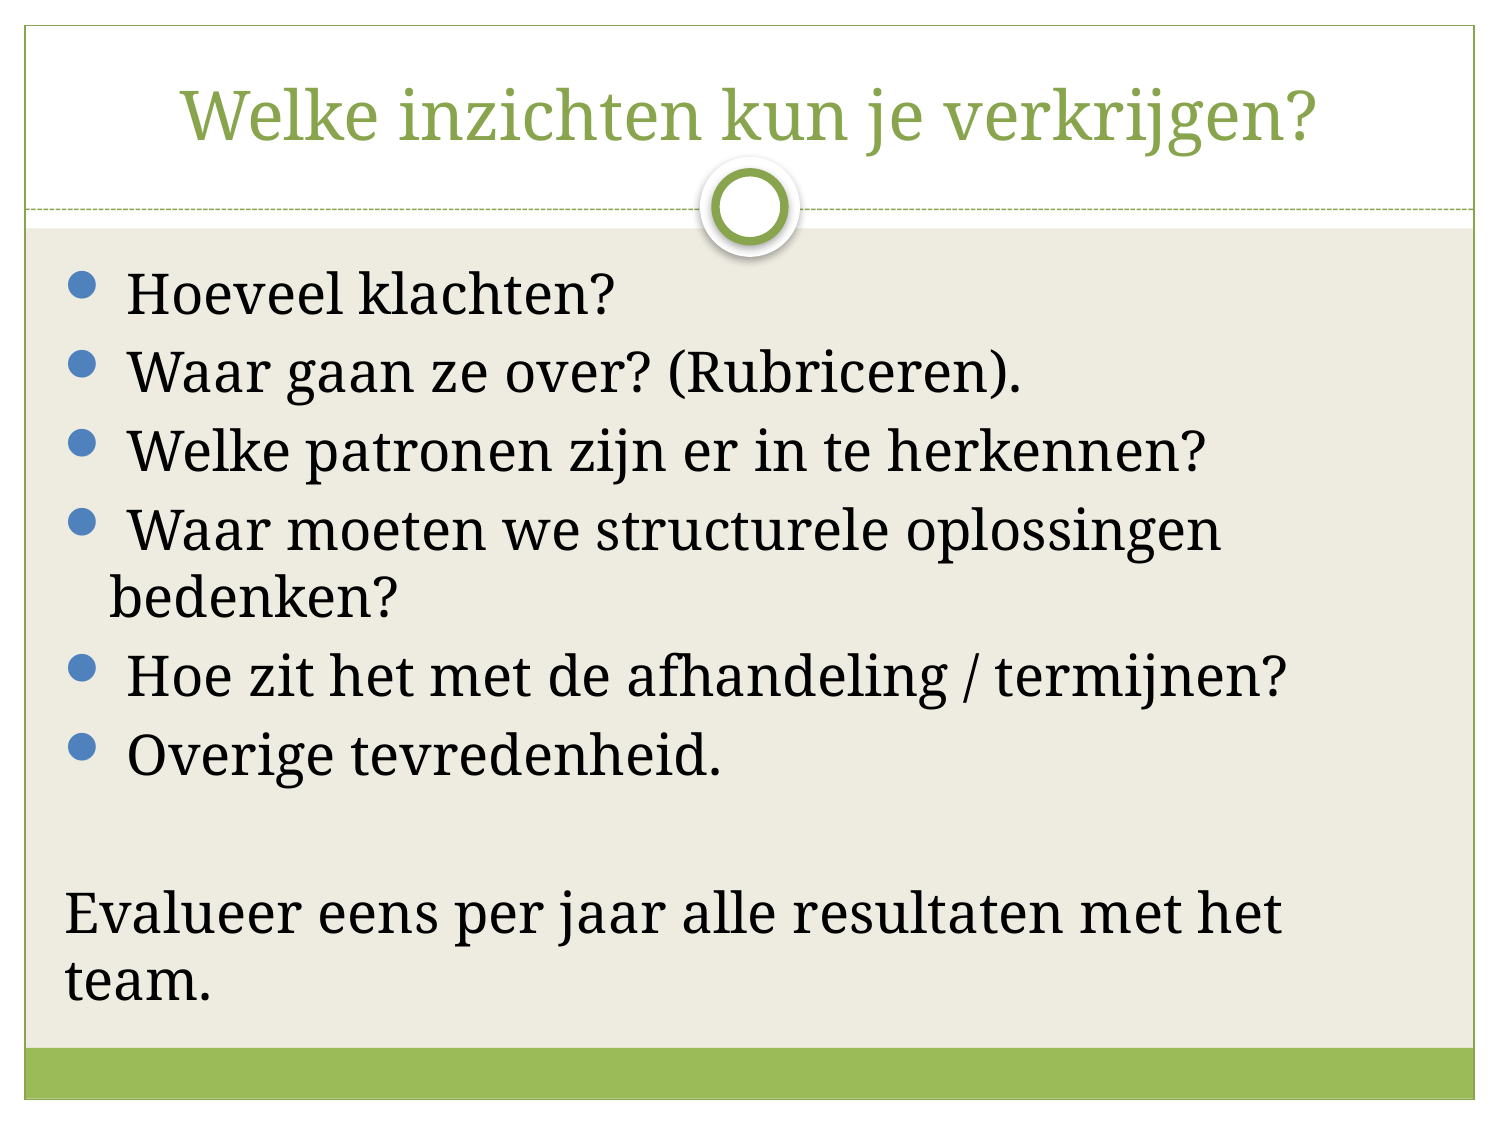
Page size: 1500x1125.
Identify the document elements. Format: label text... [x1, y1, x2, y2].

title Welke inzichten kun je verkrijgen? [49, 37, 1450, 162]
list Hoeveel klachten? Waar gaan ze over? (Rubriceren). Welke patronen zijn er in te herkennen? Waar moeten we structurele oplossingen bedenken? Hoe zit het met de afhandeling / termijnen? Overige tevredenheid. Evalueer eens per jaar alle resultaten met het team. [49, 250, 1445, 1001]
